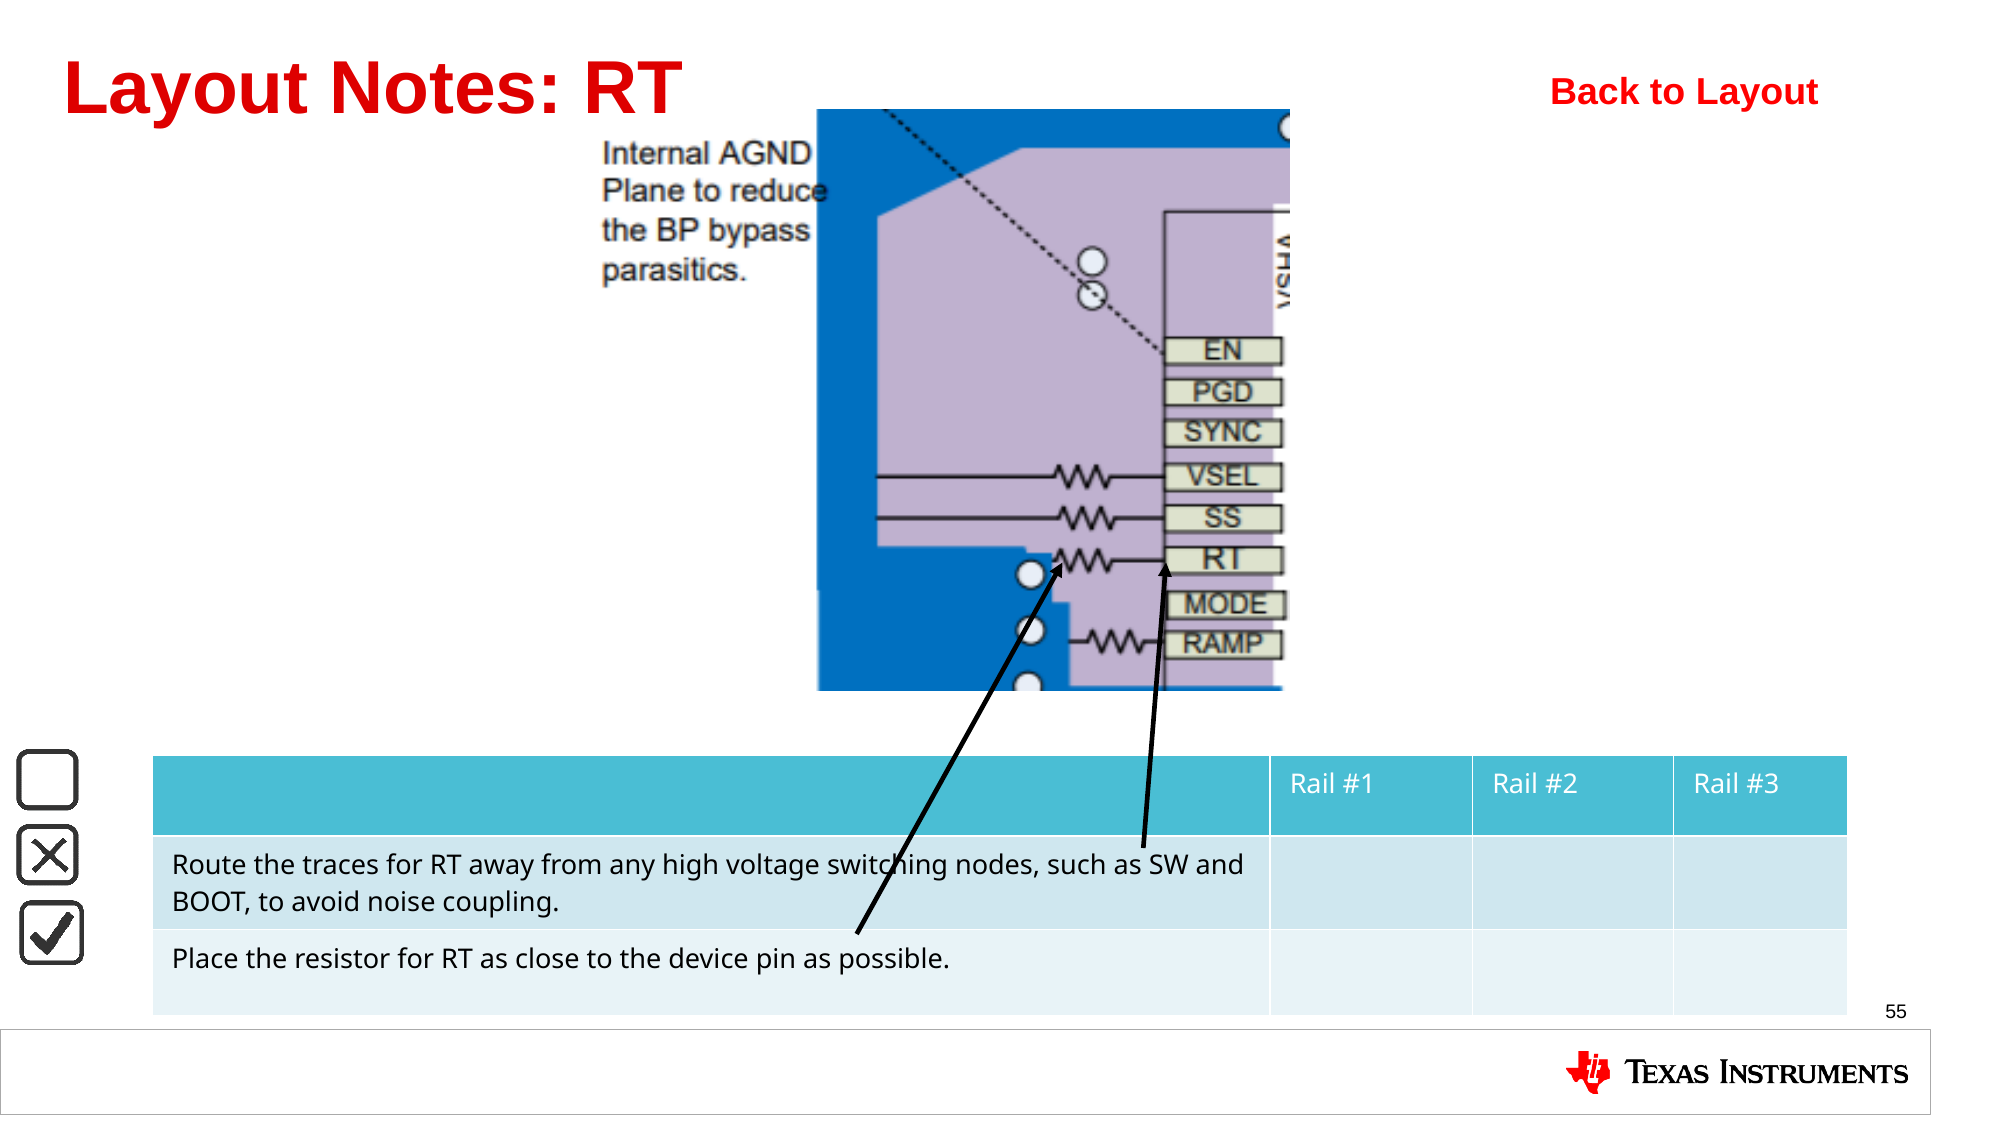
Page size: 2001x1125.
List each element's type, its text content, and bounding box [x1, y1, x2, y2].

table_cell [1473, 930, 1673, 1015]
text_box Back to Layout [1535, 59, 1834, 120]
table_header [1067, 756, 1137, 835]
table_header [153, 756, 851, 835]
table_cell Route the traces for RT away from any high voltage switching nodes, such as SW and BOOT, to avoid noise coupling. [1067, 837, 1269, 929]
table_cell Place the resistor for RT as close to the device pin as possible. [153, 930, 1269, 1015]
table_header [1171, 756, 1269, 835]
table_cell Route the traces for RT away from any high voltage switching nodes, such as SW and BOOT, to avoid noise coupling. [153, 837, 851, 929]
picture [15, 746, 82, 812]
table_cell [1271, 930, 1472, 1015]
table_cell [1473, 837, 1673, 929]
table_cell [1271, 837, 1472, 929]
picture [531, 109, 1290, 692]
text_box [1143, 562, 1167, 849]
table_cell [1674, 930, 1847, 1015]
table_header Rail #3 [1674, 756, 1847, 835]
slide_number 55 [1452, 992, 1920, 1027]
picture [15, 822, 82, 888]
picture [11, 895, 95, 973]
table_cell [1674, 837, 1847, 929]
table_header Rail #2 [1473, 756, 1673, 835]
picture [1566, 1051, 1908, 1094]
table_header Rail #1 [1271, 756, 1472, 835]
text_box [856, 562, 1063, 935]
title Layout Notes: RT [50, 23, 1901, 157]
